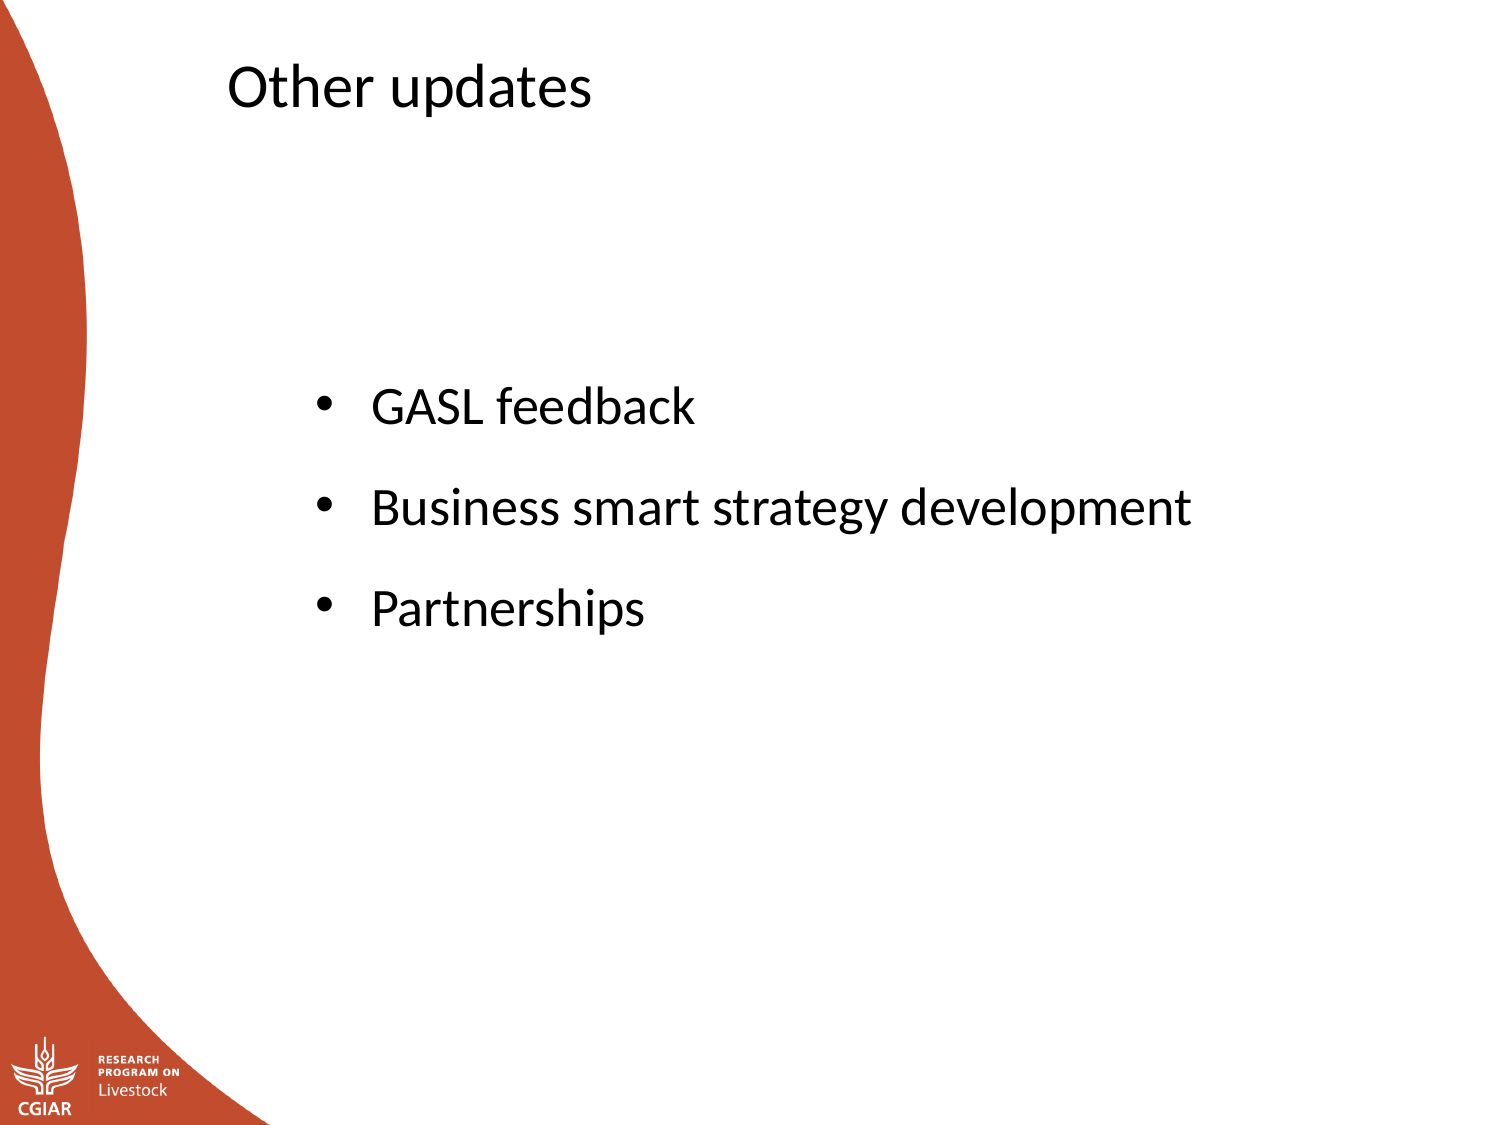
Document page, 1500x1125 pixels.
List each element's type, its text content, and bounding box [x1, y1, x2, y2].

list Other updates [212, 37, 1450, 225]
picture [0, 0, 270, 1125]
list GASL feedback Business smart strategy development Partnerships [300, 362, 1500, 1125]
